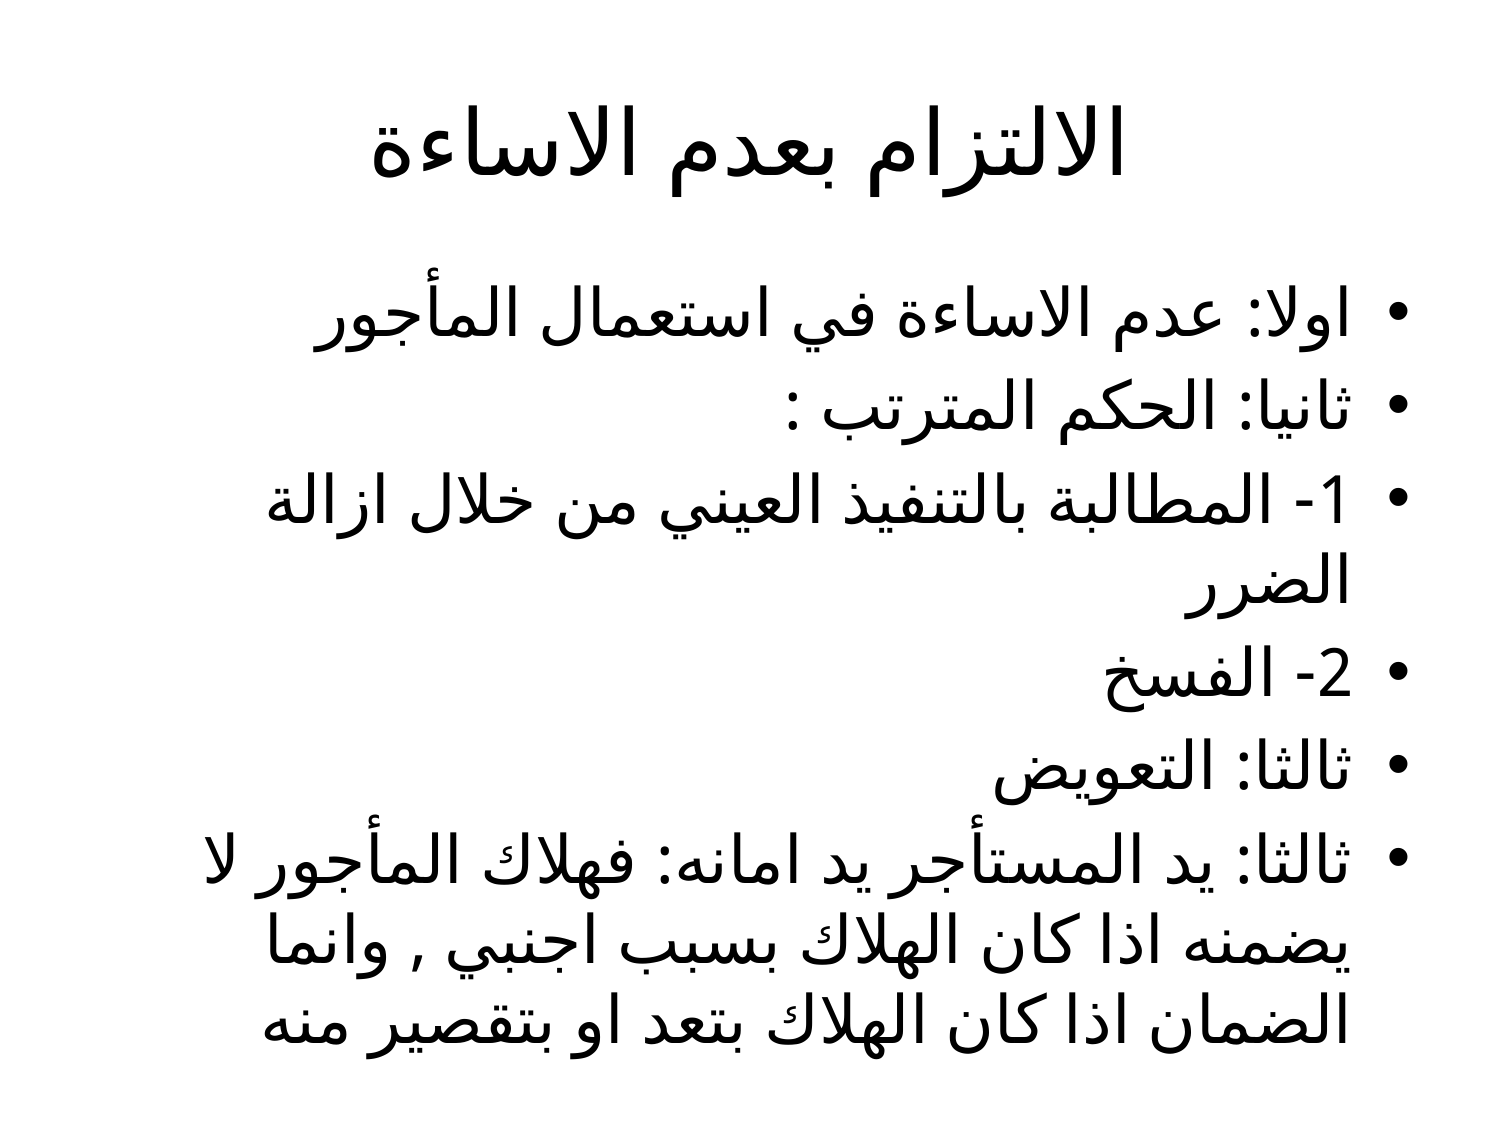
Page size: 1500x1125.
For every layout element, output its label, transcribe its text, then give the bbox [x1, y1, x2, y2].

list اولا: عدم الاساءة في استعمال المأجور ثانيا: الحكم المترتب : 1- المطالبة بالتنفيذ العيني من خلال ازالة الضرر 2- الفسخ ثالثا: التعويض ثالثا: يد المستأجر يد امانه: فهلاك المأجور لا يضمنه اذا كان الهلاك بسبب اجنبي , وانما الضمان اذا كان الهلاك بتعد او بتقصير منه [75, 262, 1425, 1005]
title الالتزام بعدم الاساءة [75, 45, 1425, 233]
